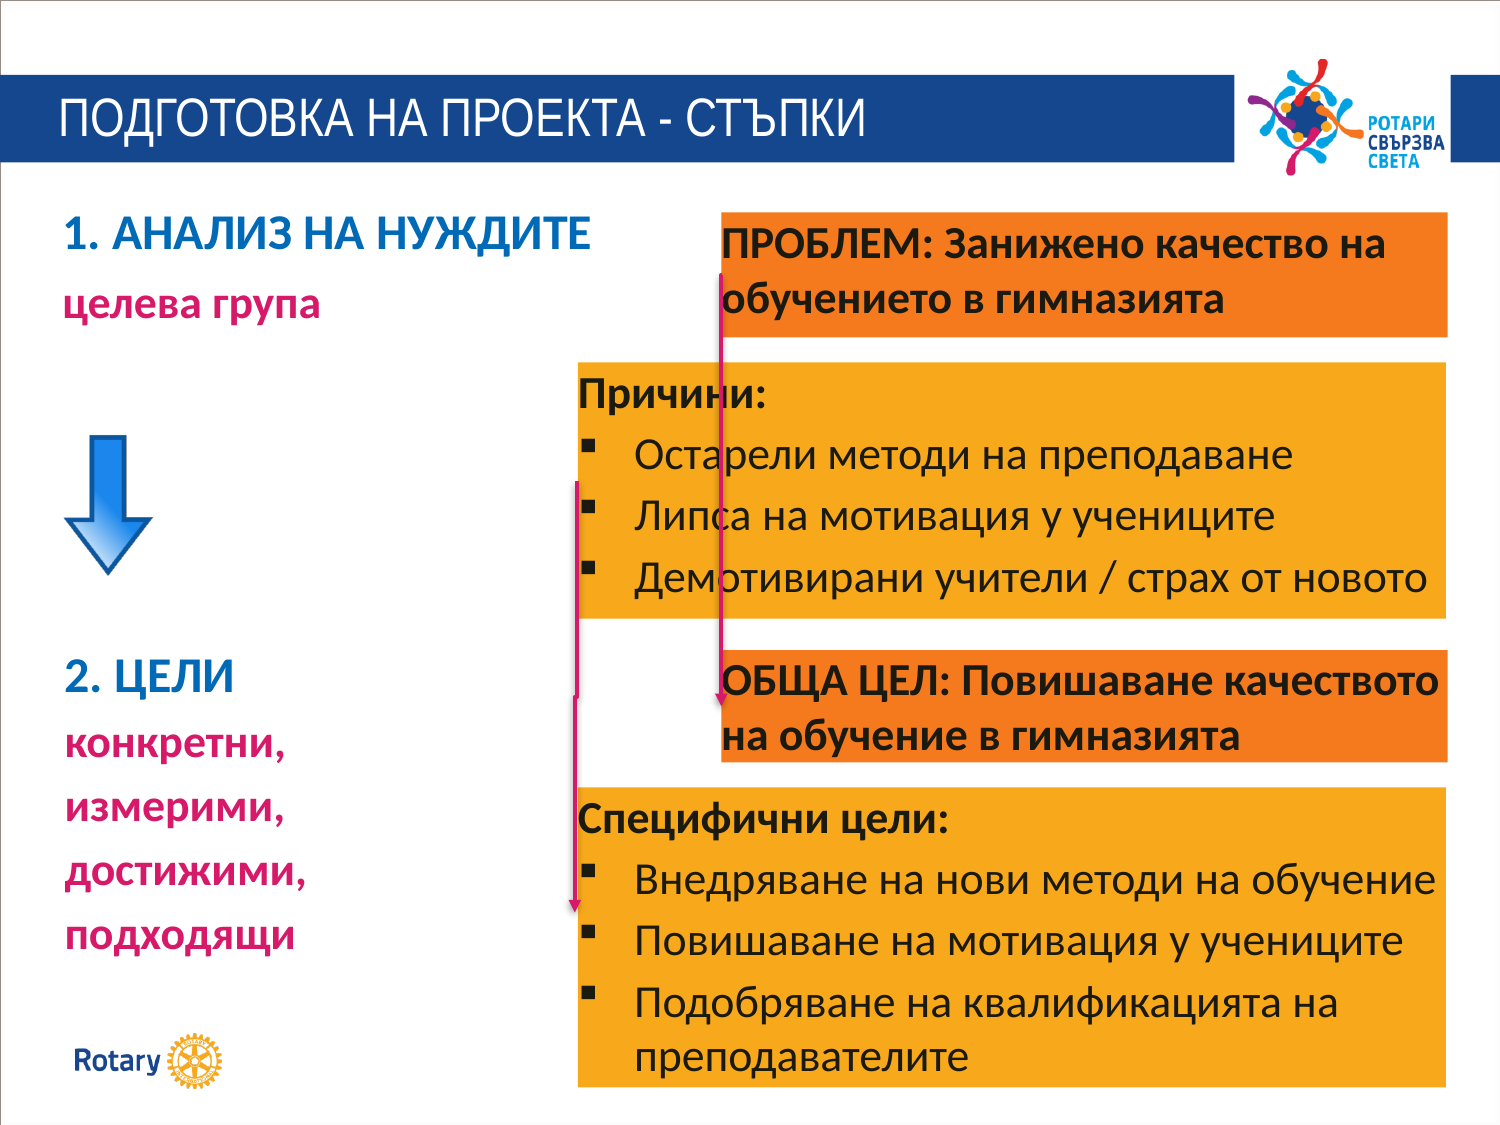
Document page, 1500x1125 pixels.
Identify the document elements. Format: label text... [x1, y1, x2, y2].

picture [0, 388, 225, 618]
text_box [574, 480, 578, 913]
text_box Причини: Остарели методи на преподаване Липса на мотивация у учениците Демотивирани учители / страх от новото [577, 362, 714, 619]
text_box ОБЩА ЦЕЛ: Повишаване качеството на обучение в гимназията [721, 650, 1448, 763]
text_box Причини: Остарели методи на преподаване Липса на мотивация у учениците Демотивирани учители / страх от новото [729, 362, 1446, 619]
text_box ПРОБЛЕМ: Занижено качество на обучението в гимназията [721, 212, 1448, 338]
text_box 1. АНАЛИЗ НА НУЖДИТЕ целева група [62, 200, 613, 339]
picture [1234, 59, 1451, 177]
title ПОДГОТОВКА НА ПРОЕКТА - СТЪПКИ [59, 70, 1196, 159]
text_box 2. ЦЕЛИ конкретни, измерими, достижими, подходящи [64, 642, 363, 1000]
picture [75, 1033, 222, 1089]
text_box Специфични цели: Внедряване на нови методи на обучение Повишаване на мотивация у учениците Подобряване на квалификацията на преподавателите [577, 787, 1446, 1088]
